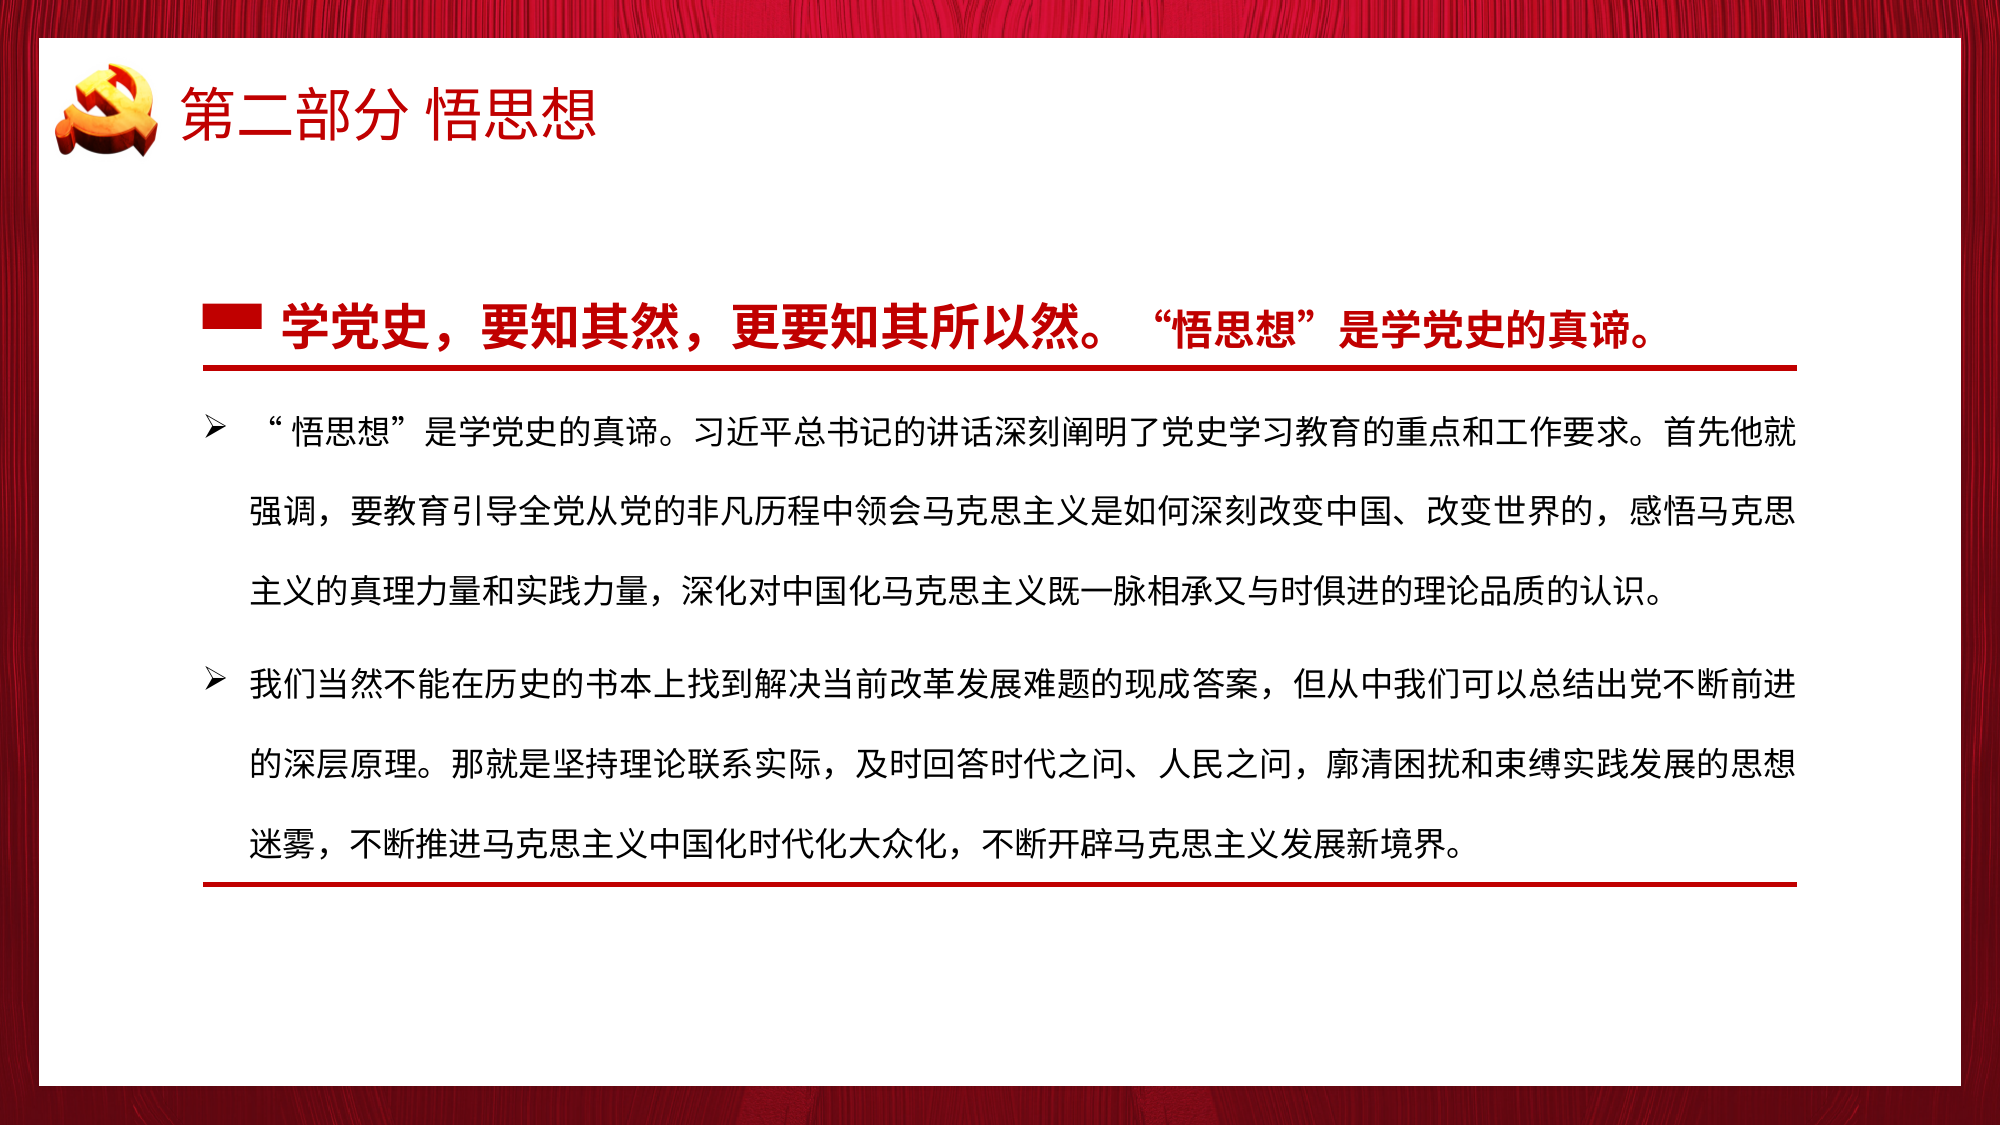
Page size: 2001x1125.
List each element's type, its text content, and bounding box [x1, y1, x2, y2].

text_box [202, 303, 263, 330]
text_box “悟思想”是学党史的真谛。习近平总书记的讲话深刻阐明了党史学习教育的重点和工作要求。首先他就强调，要教育引导全党从党的非凡历程中领会马克思主义是如何深刻改变中国、改变世界的，感悟马克思主义的真理力量和实践力量，深化对中国化马克思主义既一脉相承又与时俱进的理论品质的认识。 我们当然不能在历史的书本上找到解决当前改革发展难题的现成答案，但从中我们可以总结出党不断前进的深层原理。那就是坚持理论联系实际，及时回答时代之问、人民之问，廓清困扰和束缚实践发展的思想迷雾，不断推进马克思主义中国化时代化大众化，不断开辟马克思主义发展新境界。 [202, 370, 1798, 863]
text_box 学党史，要知其然，更要知其所以然。“悟思想”是学党史的真谛。 [280, 259, 1687, 356]
picture [0, 0, 2000, 1125]
